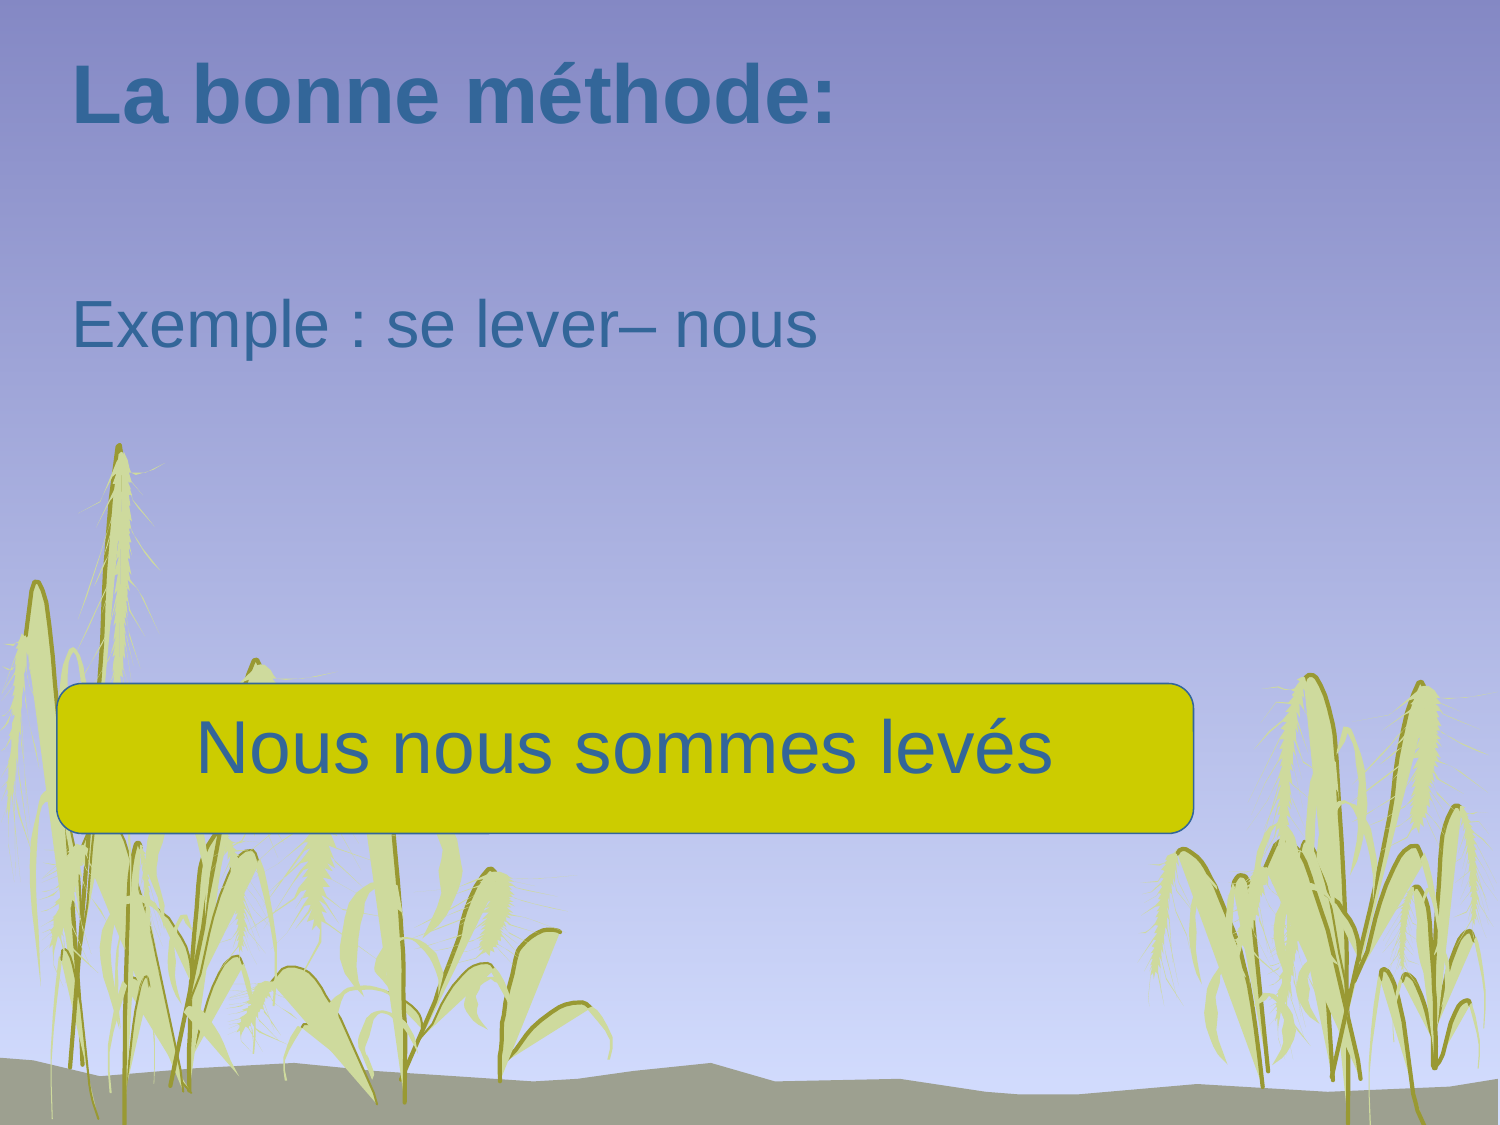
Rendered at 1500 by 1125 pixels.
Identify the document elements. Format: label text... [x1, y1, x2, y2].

text_box Nous nous sommes levés [56, 683, 1194, 834]
text_box La bonne méthode: Exemple : se lever– nous [56, 33, 1441, 368]
